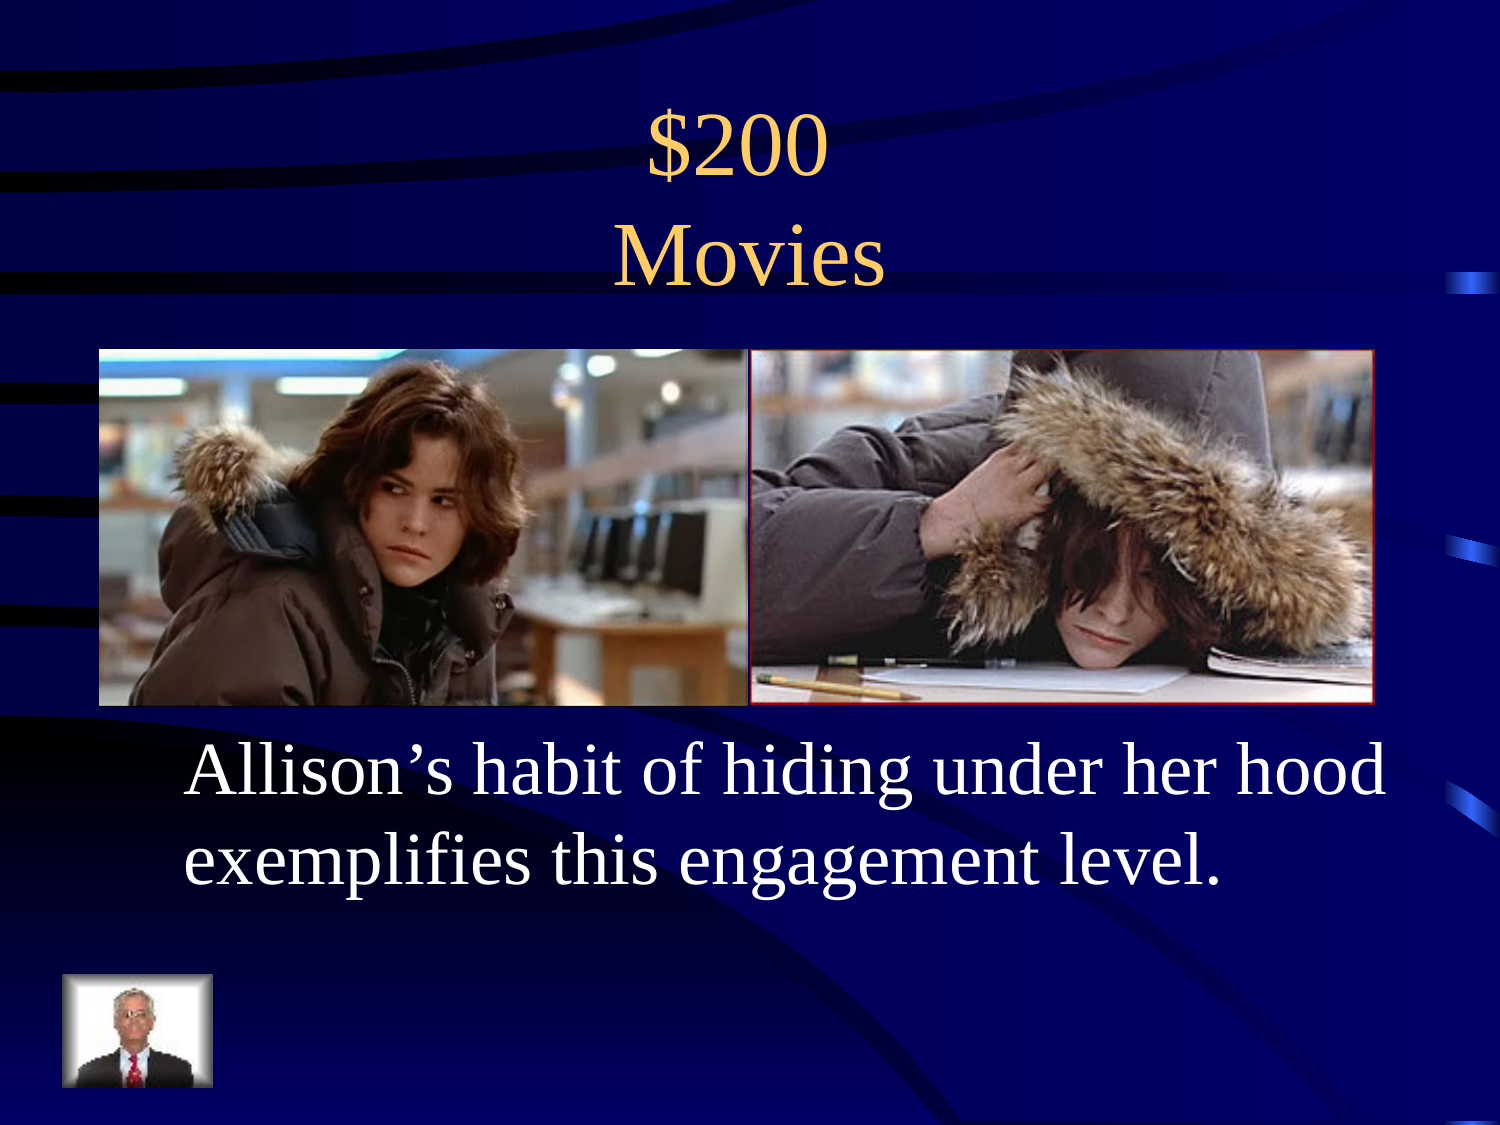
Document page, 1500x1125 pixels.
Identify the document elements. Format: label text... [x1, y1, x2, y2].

text_box Allison’s habit of hiding under her hood exemplifies this engagement level. [169, 712, 1403, 908]
picture [749, 349, 1376, 705]
title $200 Movies [112, 99, 1388, 288]
picture [62, 974, 213, 1088]
picture [99, 349, 748, 707]
